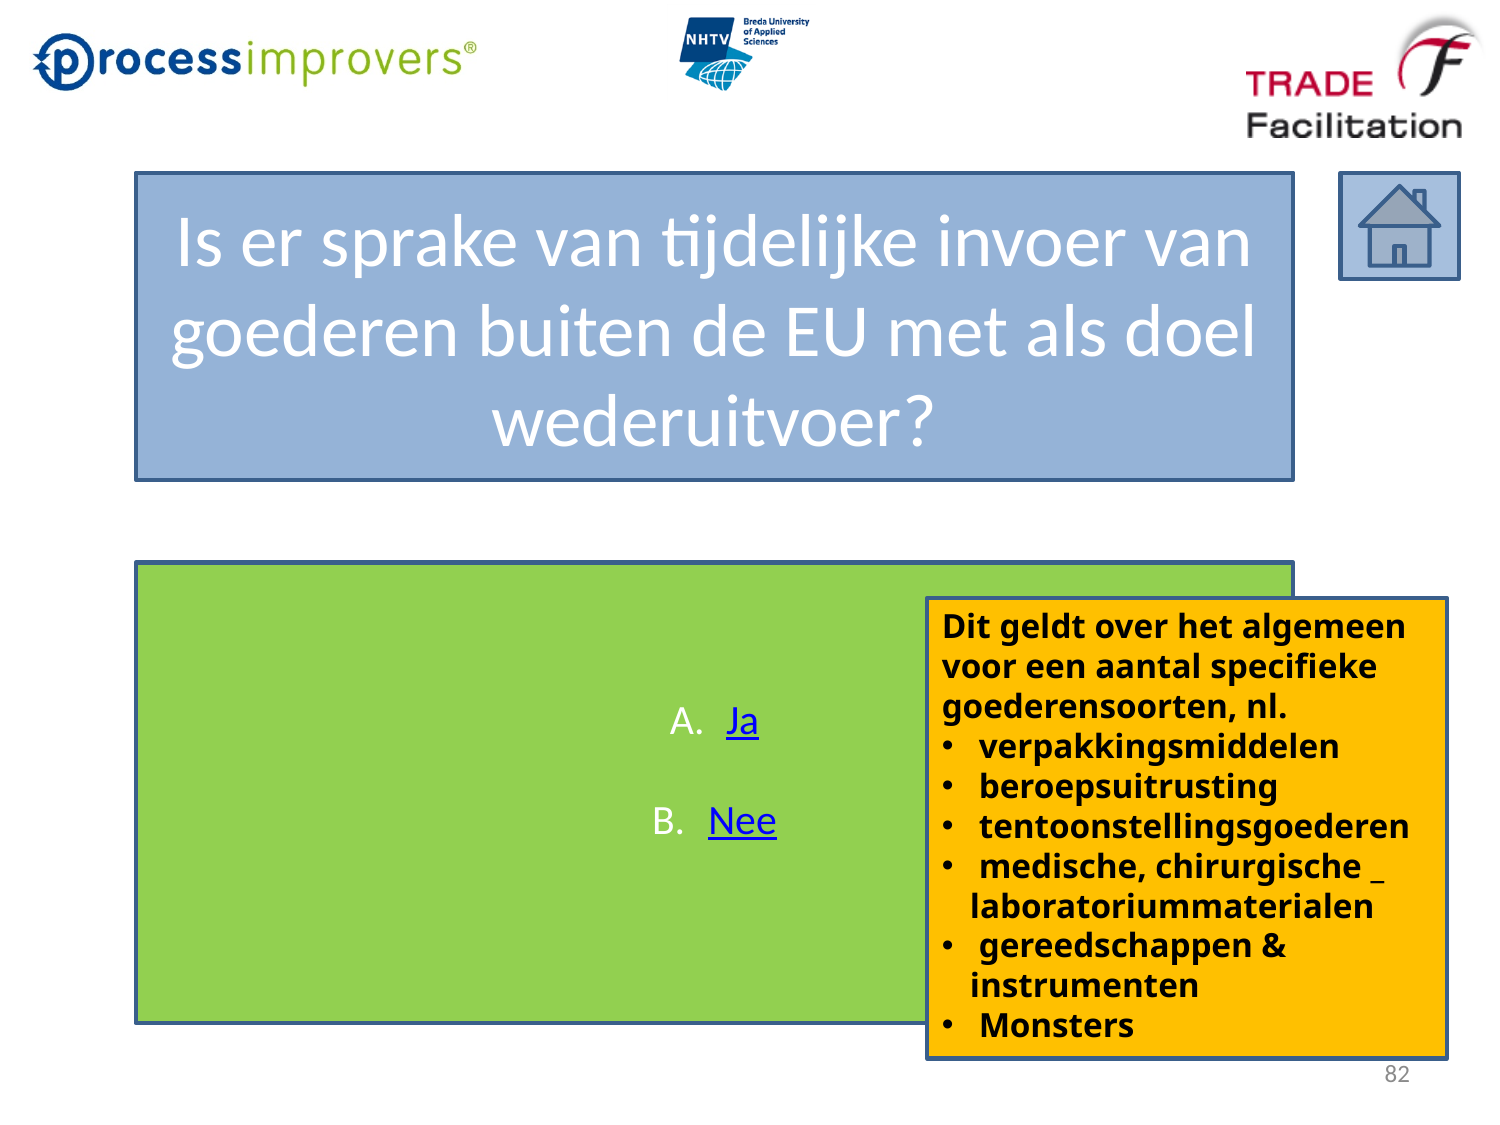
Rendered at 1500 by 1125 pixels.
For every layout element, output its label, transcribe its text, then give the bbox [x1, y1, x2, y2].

text_box Is er sprake van tijdelijke invoer van goederen buiten de EU met als doel wederuitvoer? [134, 171, 1295, 482]
text_box Dit geldt over het algemeen voor een aantal specifieke goederensoorten, nl. verpakkingsmiddelen beroepsuitrusting tentoonstellingsgoederen medische, chirurgische _ laboratoriummaterialen gereedschappen & instrumenten Monsters [925, 596, 1449, 1061]
slide_number 82 [1074, 1042, 1425, 1103]
picture [29, 30, 479, 93]
picture [667, 4, 816, 103]
picture [1246, 10, 1487, 138]
text_box [1338, 171, 1461, 281]
text_box Ja Nee [134, 560, 1295, 1025]
